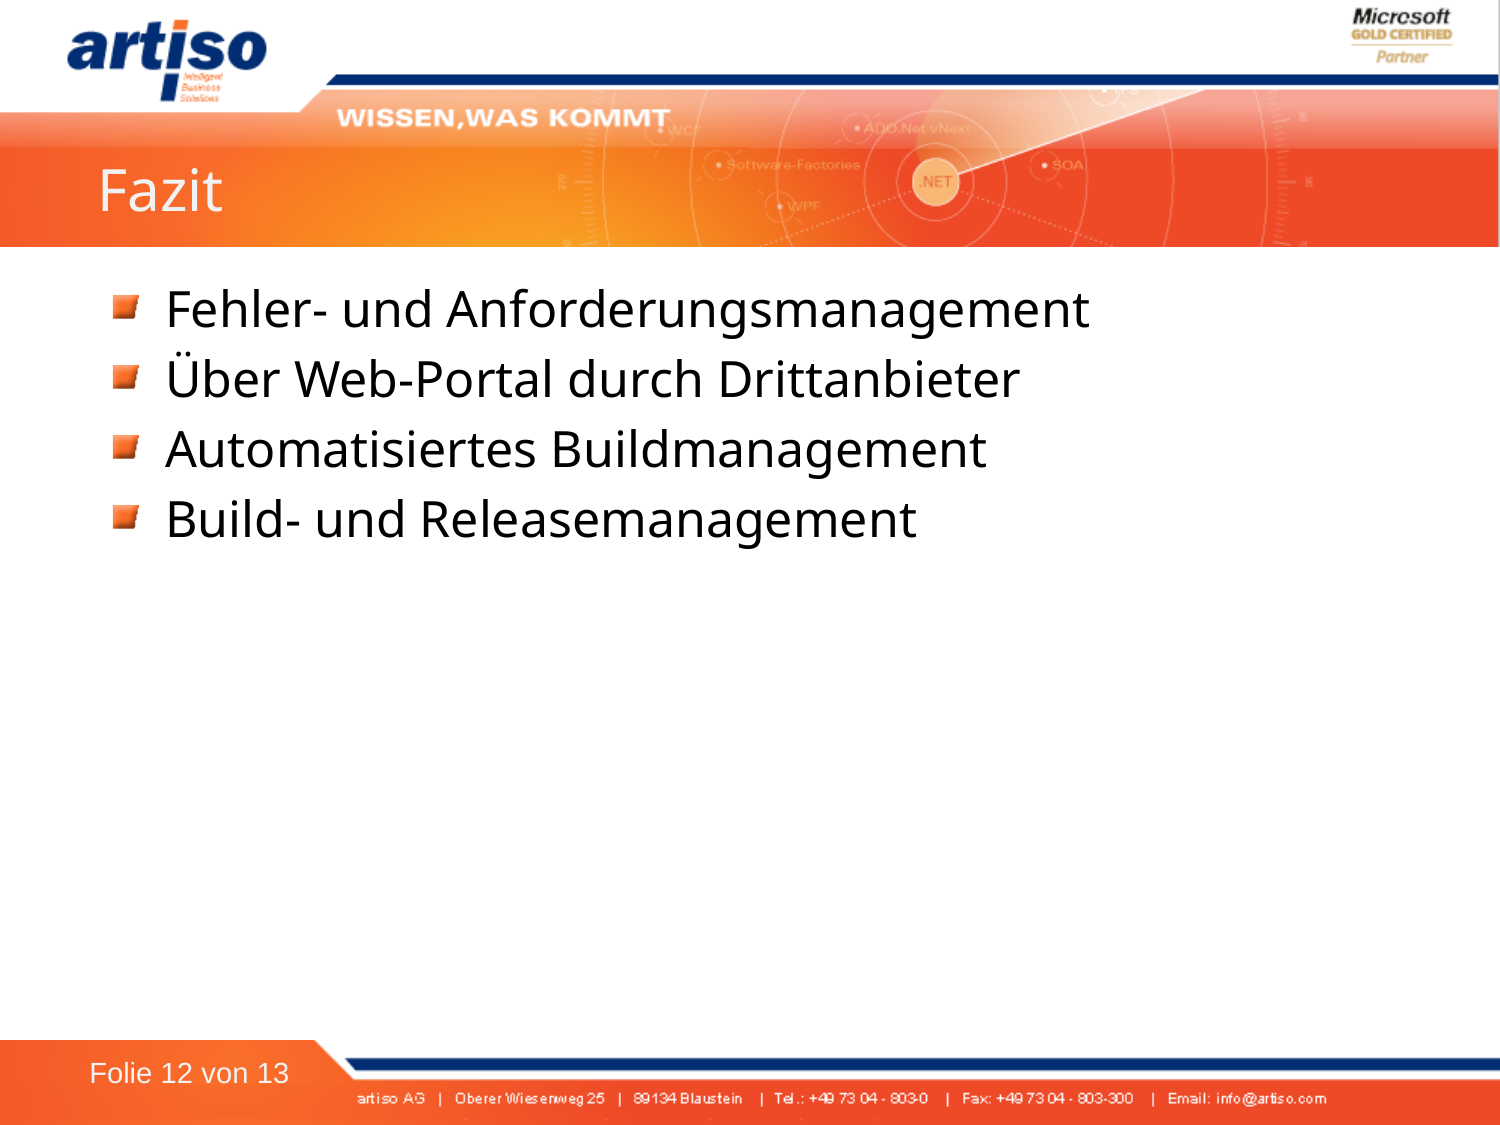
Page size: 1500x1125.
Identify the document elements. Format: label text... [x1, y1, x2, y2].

picture [108, 289, 144, 325]
slide_number Folie 12 von 13 [13, 1046, 305, 1125]
picture [0, 1040, 1500, 1125]
picture [108, 359, 144, 395]
picture [0, 0, 1500, 247]
picture [108, 429, 144, 465]
title Fazit [81, 152, 1441, 224]
list Fehler- und Anforderungsmanagement Über Web-Portal durch Drittanbieter Automatisiertes Buildmanagement Build- und Releasemanagement [93, 269, 1377, 1010]
picture [108, 499, 144, 535]
